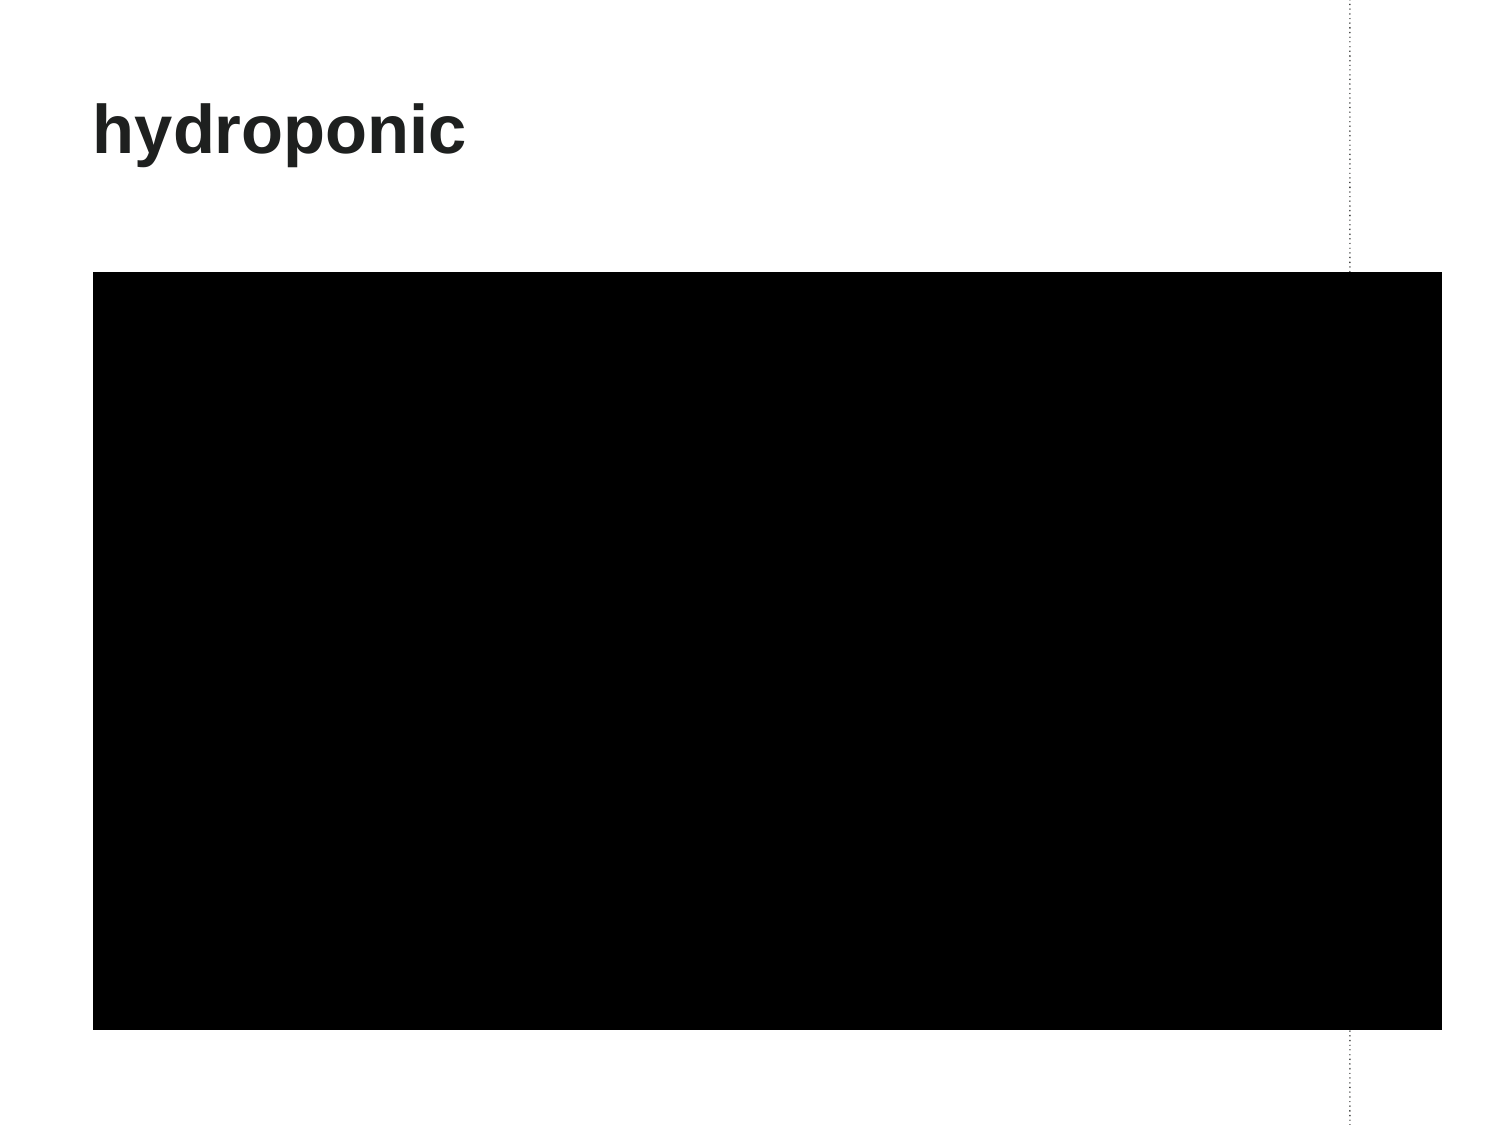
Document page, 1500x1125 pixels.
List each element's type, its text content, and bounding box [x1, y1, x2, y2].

title hydroponic [93, 94, 1205, 271]
picture [1197, 0, 1500, 1125]
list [92, 271, 1442, 1031]
